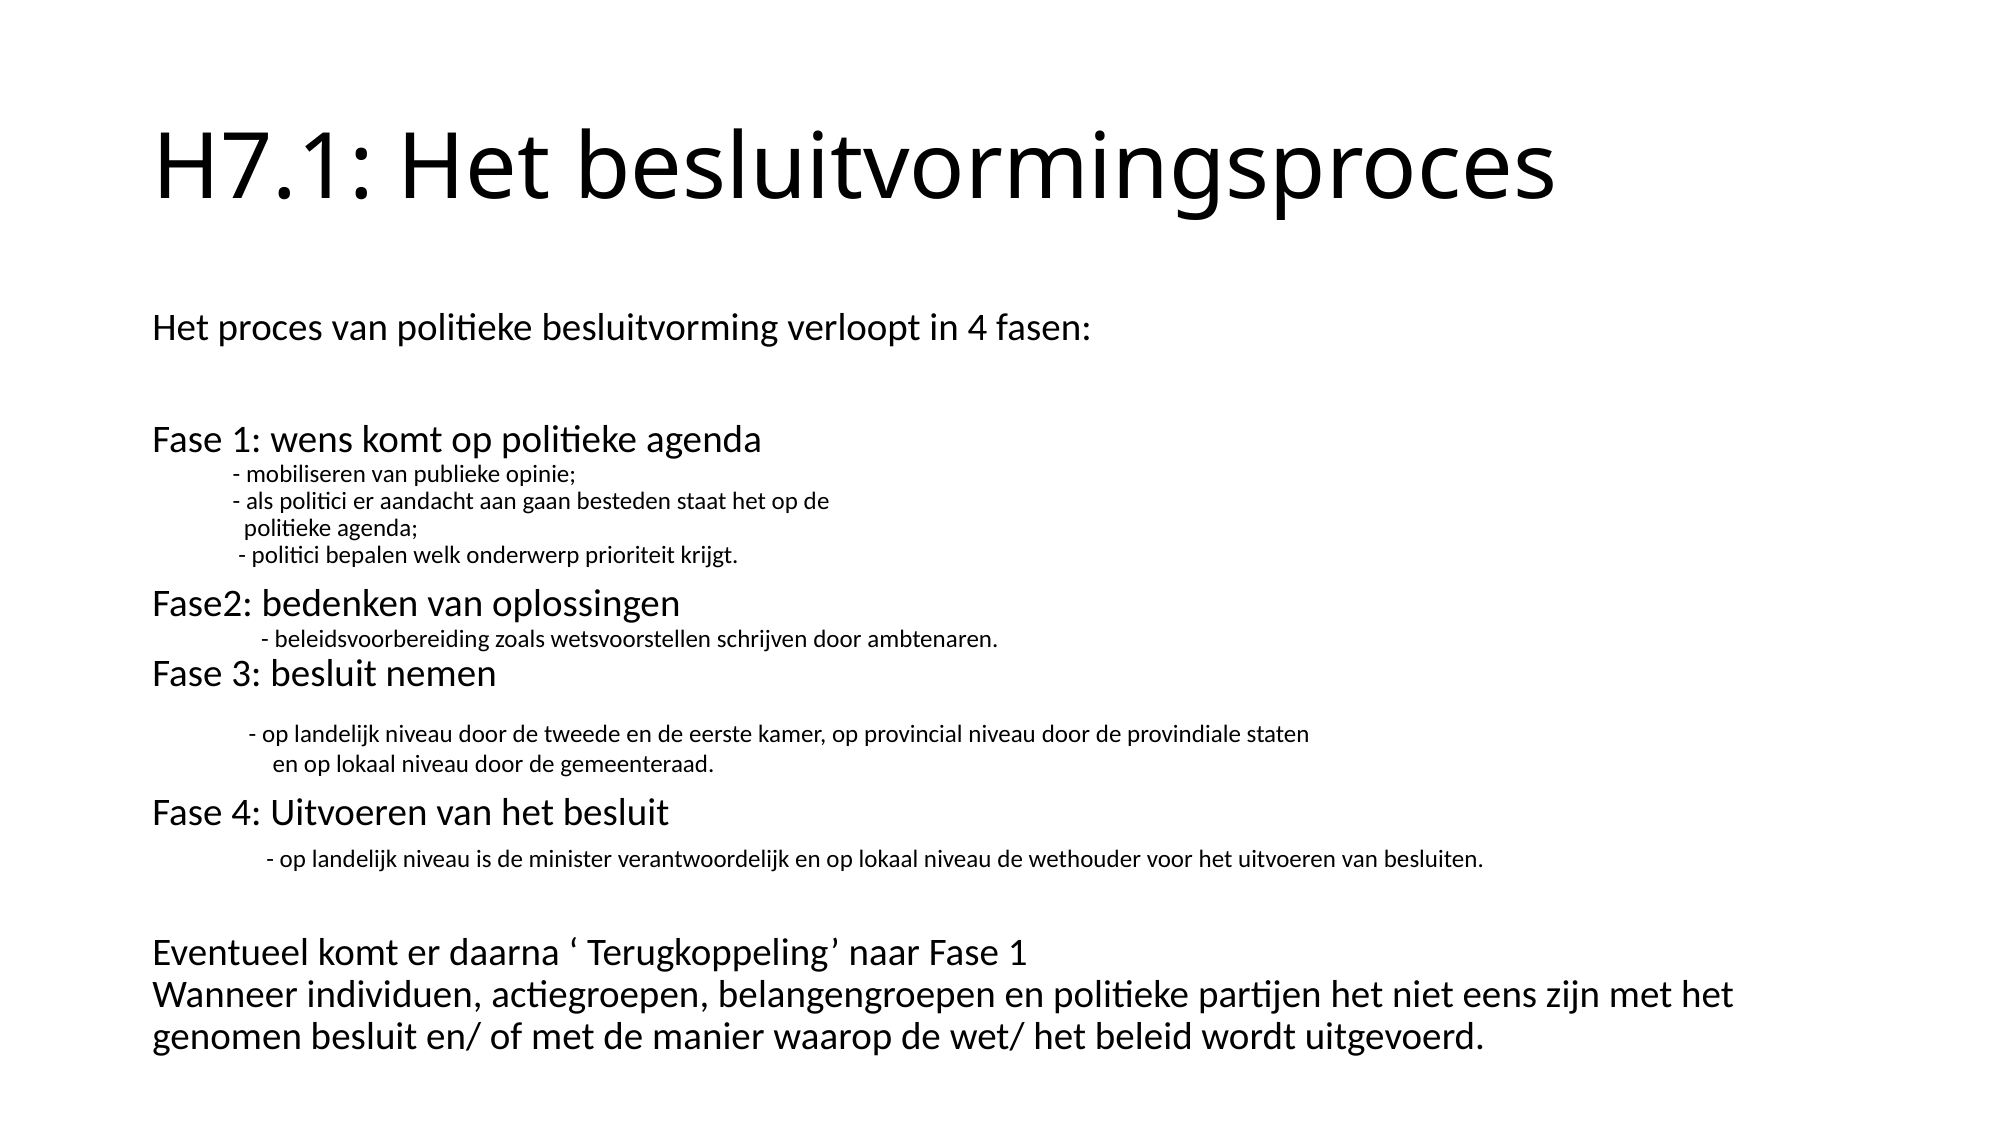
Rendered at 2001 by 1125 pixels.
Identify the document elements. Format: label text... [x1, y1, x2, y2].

list Het proces van politieke besluitvorming verloopt in 4 fasen: Fase 1: wens komt op politieke agenda - mobiliseren van publieke opinie; - als politici er aandacht aan gaan besteden staat het op de politieke agenda; - politici bepalen welk onderwerp prioriteit krijgt. Fase2: bedenken van oplossingen - beleidsvoorbereiding zoals wetsvoorstellen schrijven door ambtenaren. Fase 3: besluit nemen - op landelijk niveau door de tweede en de eerste kamer, op provincial niveau door de provindiale staten en op lokaal niveau door de gemeenteraad. Fase 4: Uitvoeren van het besluit - op landelijk niveau is de minister verantwoordelijk en op lokaal niveau de wethouder voor het uitvoeren van besluiten. Eventueel komt er daarna ‘ Terugkoppeling’ naar Fase 1 Wanneer individuen, actiegroepen, belangengroepen en politieke partijen het niet eens zijn met het genomen besluit en/ of met de manier waarop de wet/ het beleid wordt uitgevoerd. [137, 299, 1863, 1094]
title H7.1: Het besluitvormingsproces [137, 59, 1863, 278]
